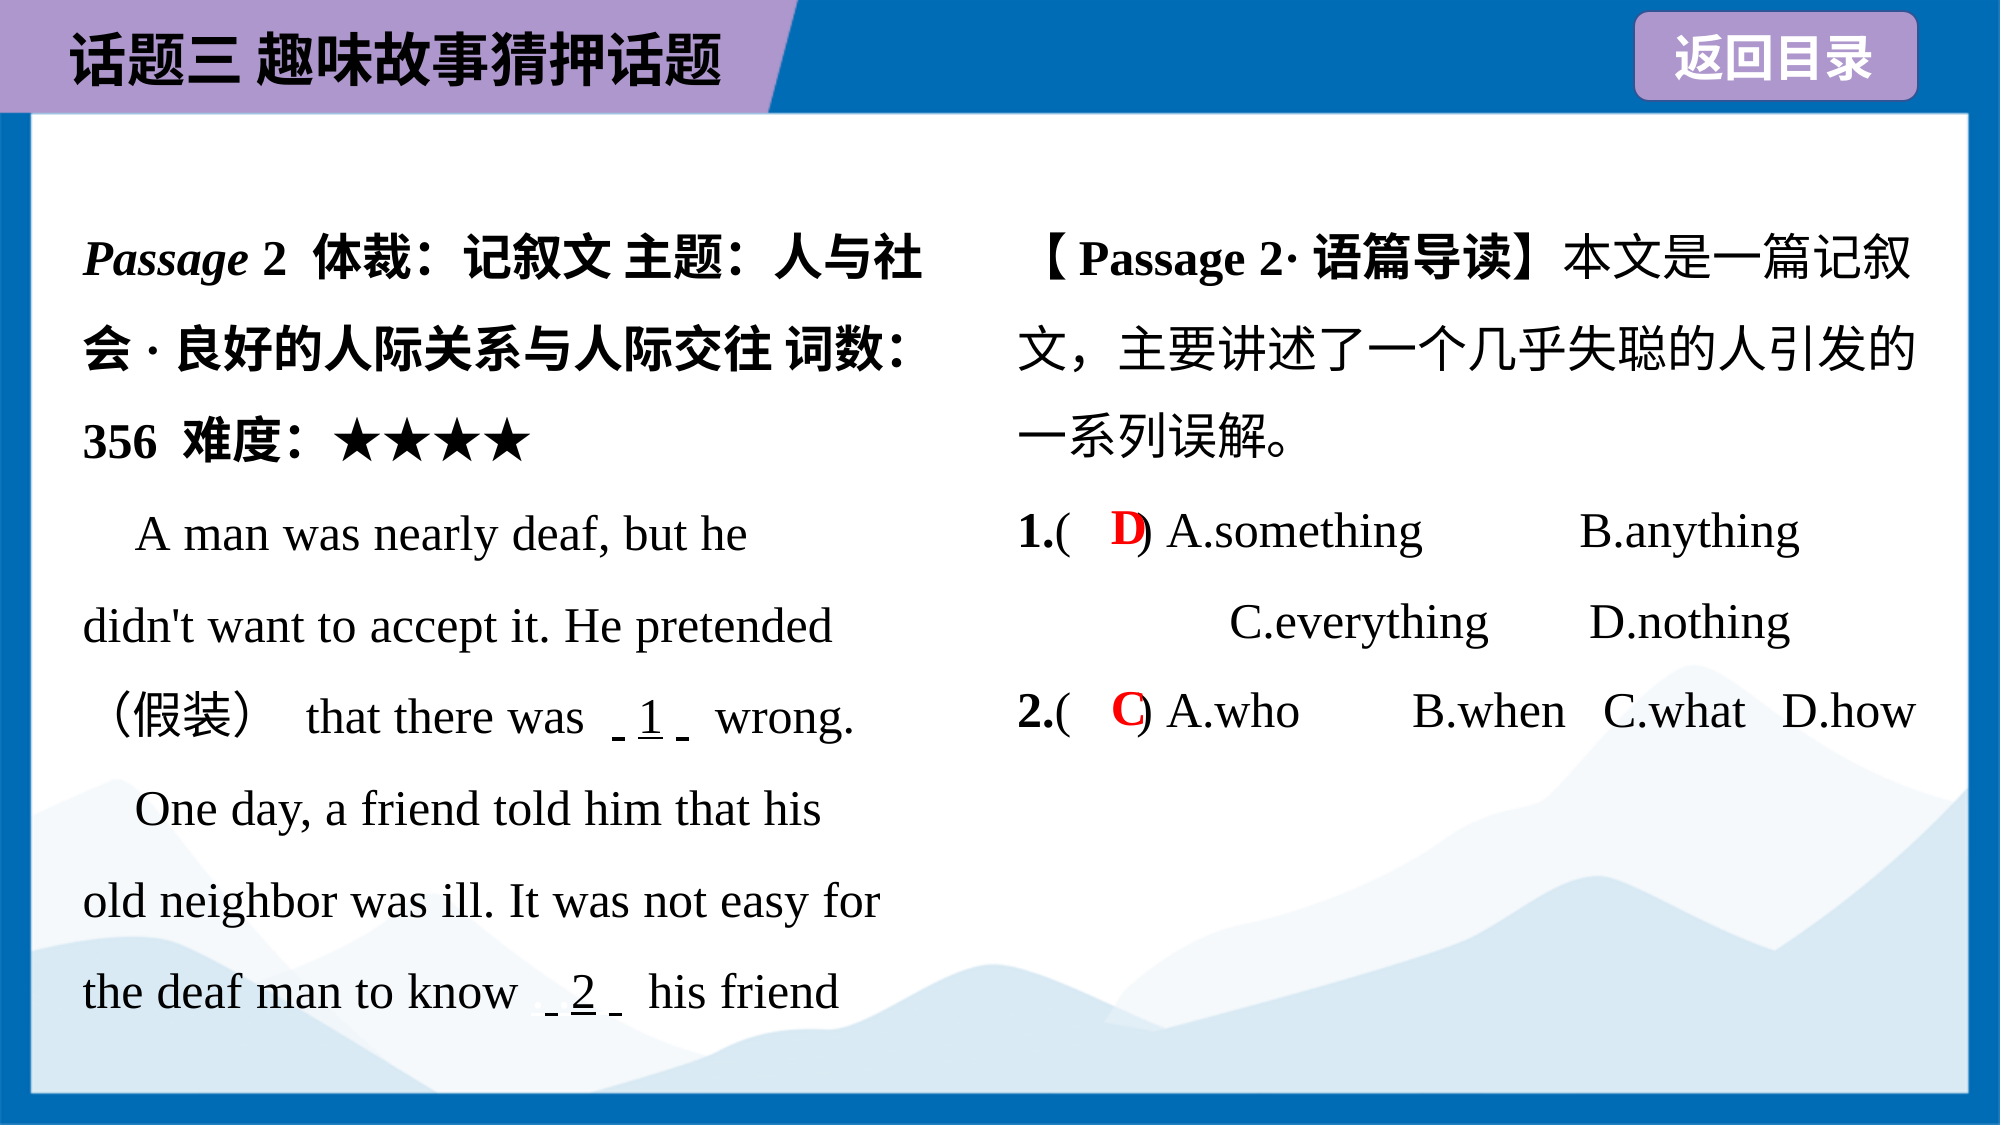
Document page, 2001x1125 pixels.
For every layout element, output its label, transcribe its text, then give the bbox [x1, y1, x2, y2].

text_box Passage 2 体裁：记叙文 主题：人与社 会·良好的人际关系与人际交往 词数： 356 难度：★★★★ A man was nearly deaf, but he didn't want to accept it. He pretended （假装） that there was . .1. . wrong. One day, a friend told him that his old neighbor was ill. It was not easy for the deaf man to know . .2. . his friend [82, 193, 984, 1019]
text_box 1.( ) A.something B.anything C.everything D.nothing [1016, 465, 1919, 650]
text_box 2.( ) A.who B.when C.what D.how [1016, 650, 1919, 728]
picture [0, 0, 2000, 1125]
text_box 【Passage 2·语篇导读】本文是一篇记叙 文，主要讲述了一个几乎失聪的人引发的 一系列误解。 [1016, 193, 1919, 455]
text_box C [1092, 648, 1165, 727]
text_box D [1092, 467, 1165, 546]
